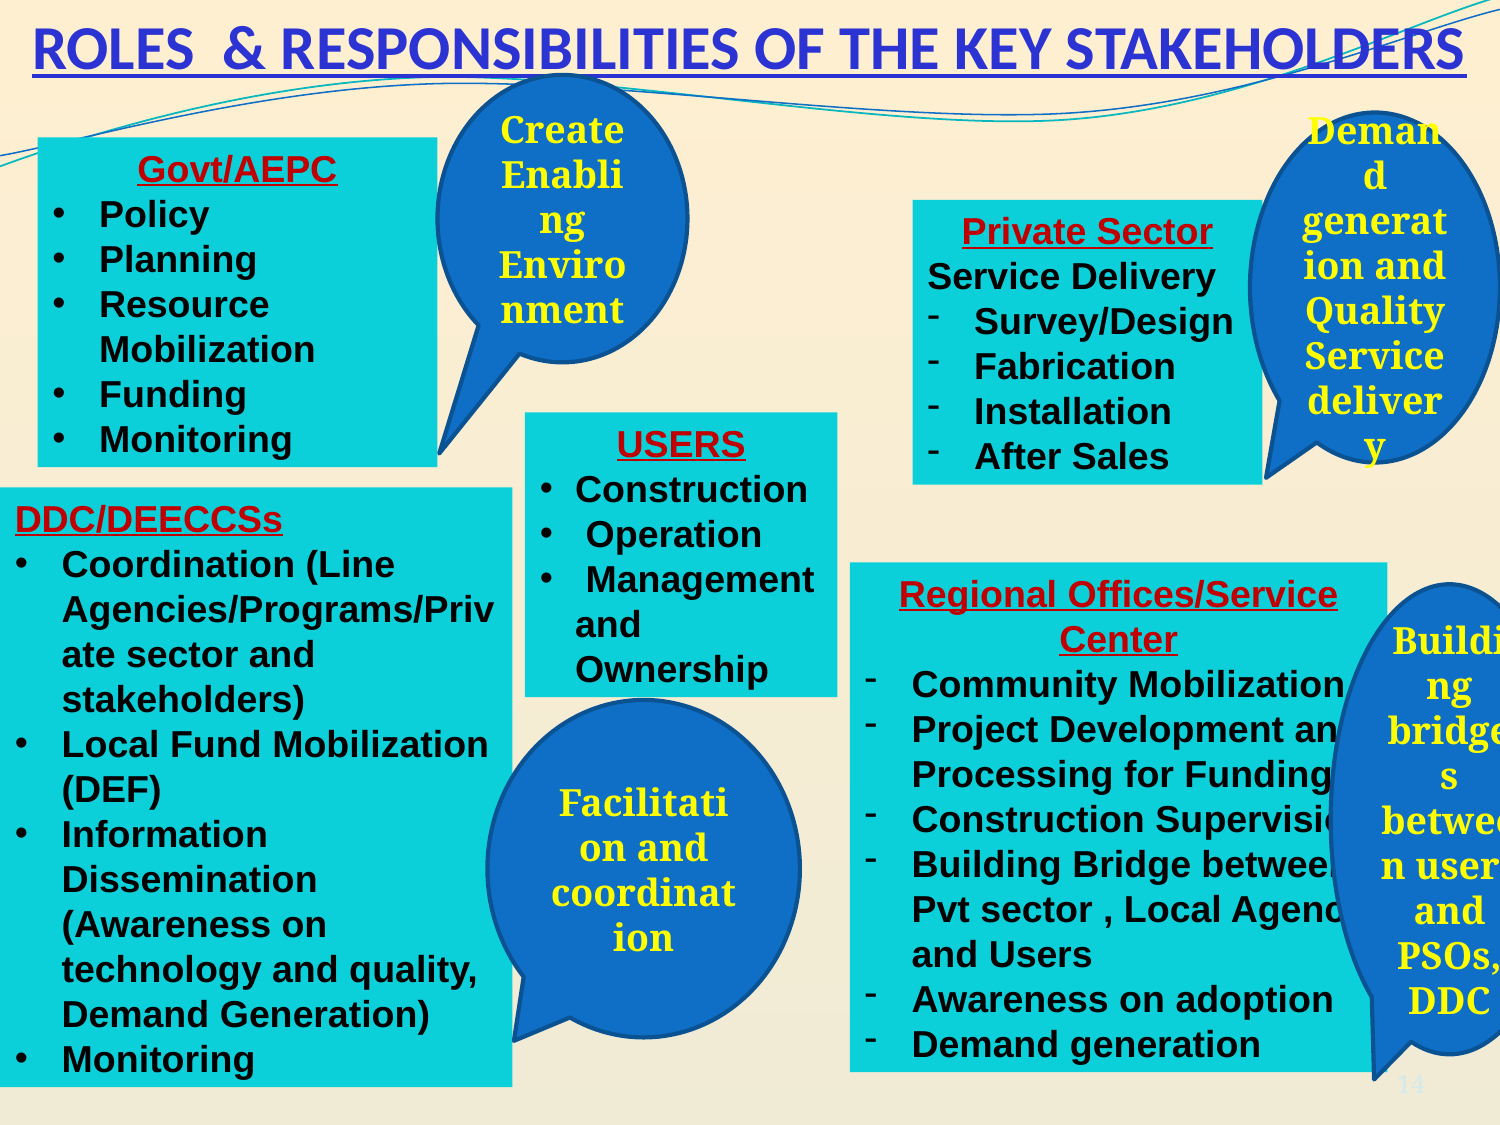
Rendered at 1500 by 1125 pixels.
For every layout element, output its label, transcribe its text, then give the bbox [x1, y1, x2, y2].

text_box Demand generation and Quality Service delivery [1247, 110, 1500, 480]
text_box Private Sector Service Delivery Survey/Design Fabrication Installation After Sales [912, 199, 1263, 485]
text_box DDC/DEECCSs Coordination (Line Agencies/Programs/Private sector and stakeholders) Local Fund Mobilization (DEF) Information Dissemination (Awareness on technology and quality, Demand Generation) Monitoring [0, 487, 513, 1088]
text_box Create Enabling Environment [435, 72, 690, 456]
text_box Building bridges between users and PSOs, DDC [1328, 582, 1500, 1057]
text_box Regional Offices/Service Center Community Mobilization Project Development and Processing for Funding Construction Supervision Building Bridge between Pvt sector , Local Agency and Users Awareness on adoption Demand generation [849, 562, 1388, 1073]
text_box Govt/AEPC Policy Planning Resource Mobilization Funding Monitoring [37, 137, 438, 468]
text_box USERS Construction Operation Management and Ownership [524, 412, 838, 698]
text_box Roles & Responsibilities of the key stakeholders [0, 0, 1500, 90]
text_box Facilitation and coordination [485, 697, 802, 1043]
slide_number 14 [1074, 1042, 1425, 1103]
